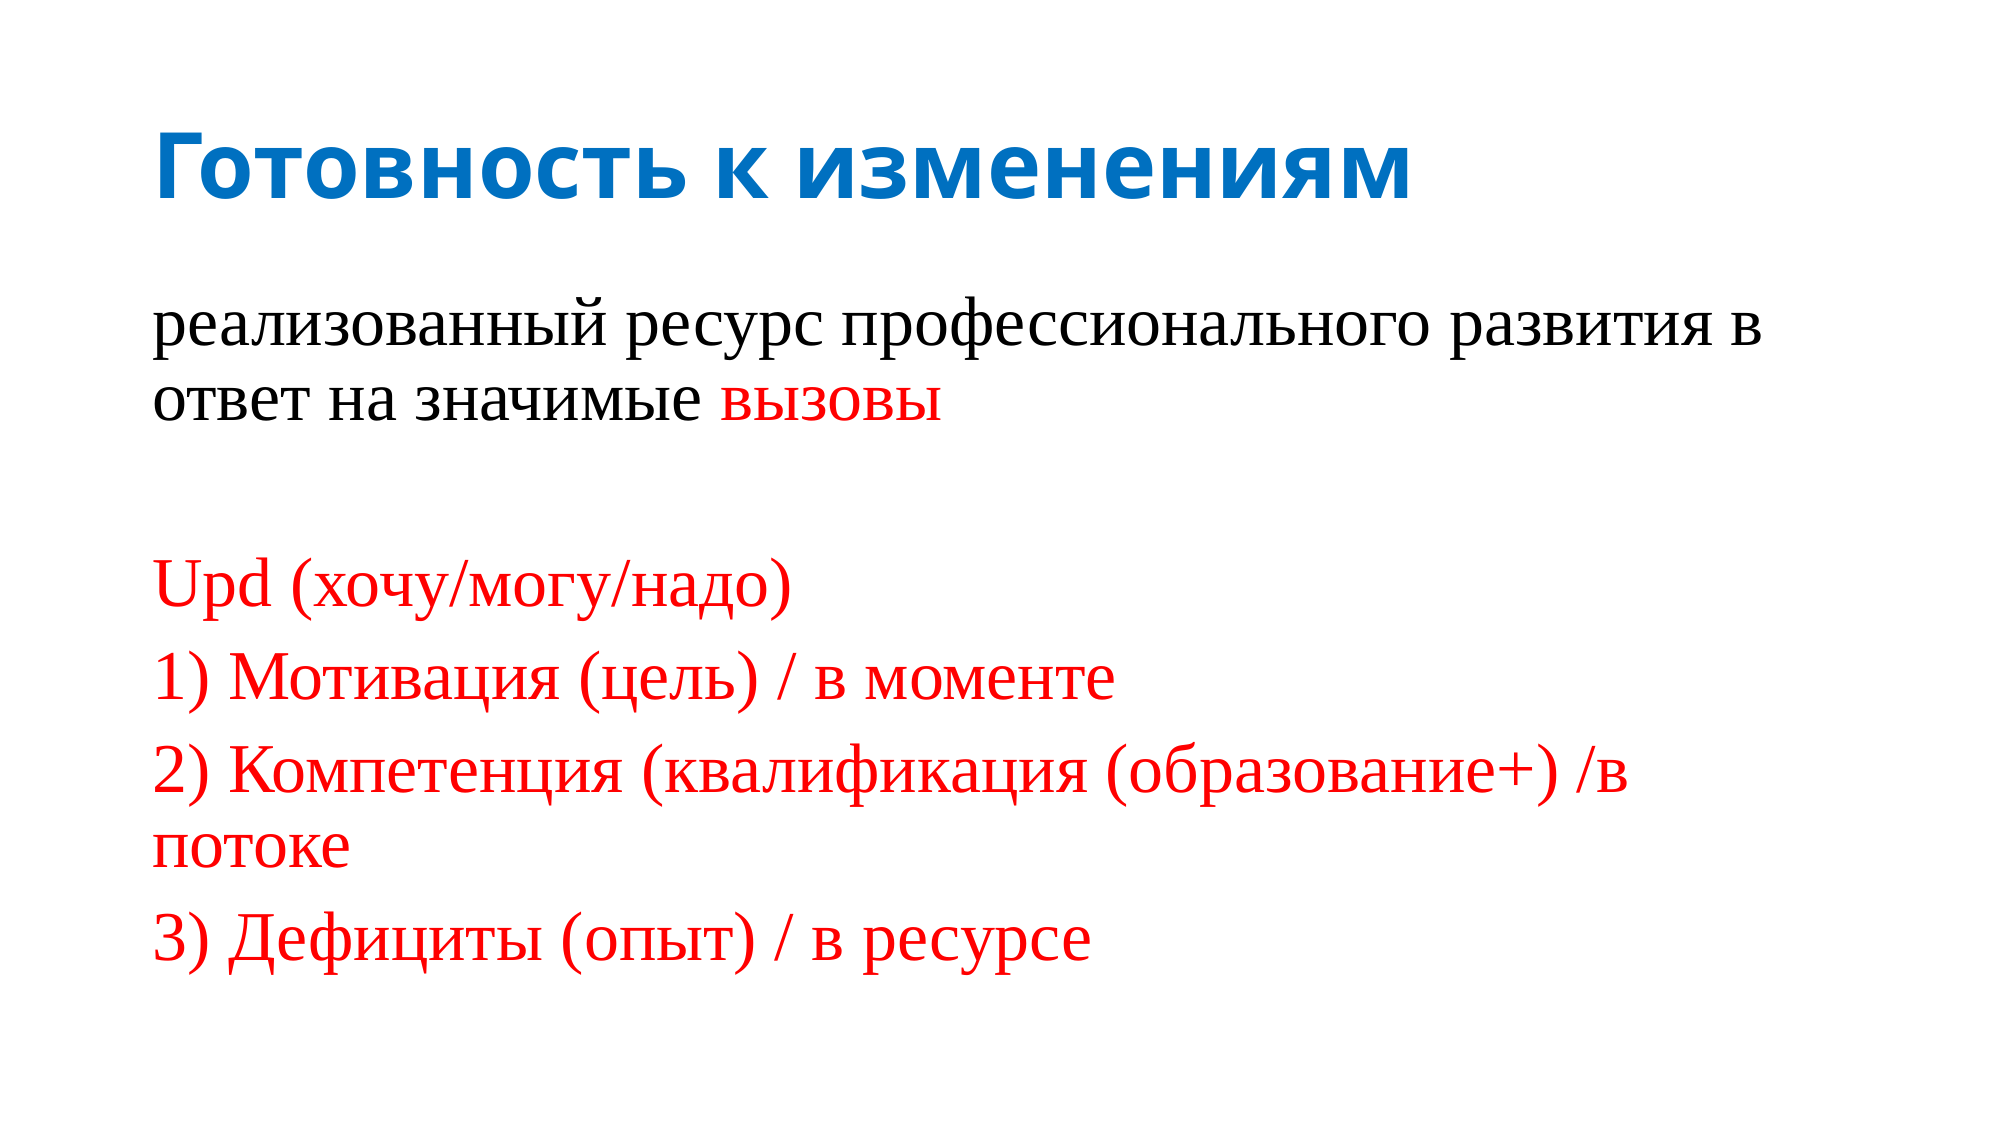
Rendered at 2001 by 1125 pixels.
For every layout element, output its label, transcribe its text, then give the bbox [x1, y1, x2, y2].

title Готовность к изменениям [137, 59, 1863, 277]
list реализованный ресурс профессионального развития в ответ на значимые вызовы Upd (хочу/могу/надо) 1) Мотивация (цель) / в моменте 2) Компетенция (квалификация (образование+) /в потоке 3) Дефициты (опыт) / в ресурсе [137, 277, 1863, 992]
